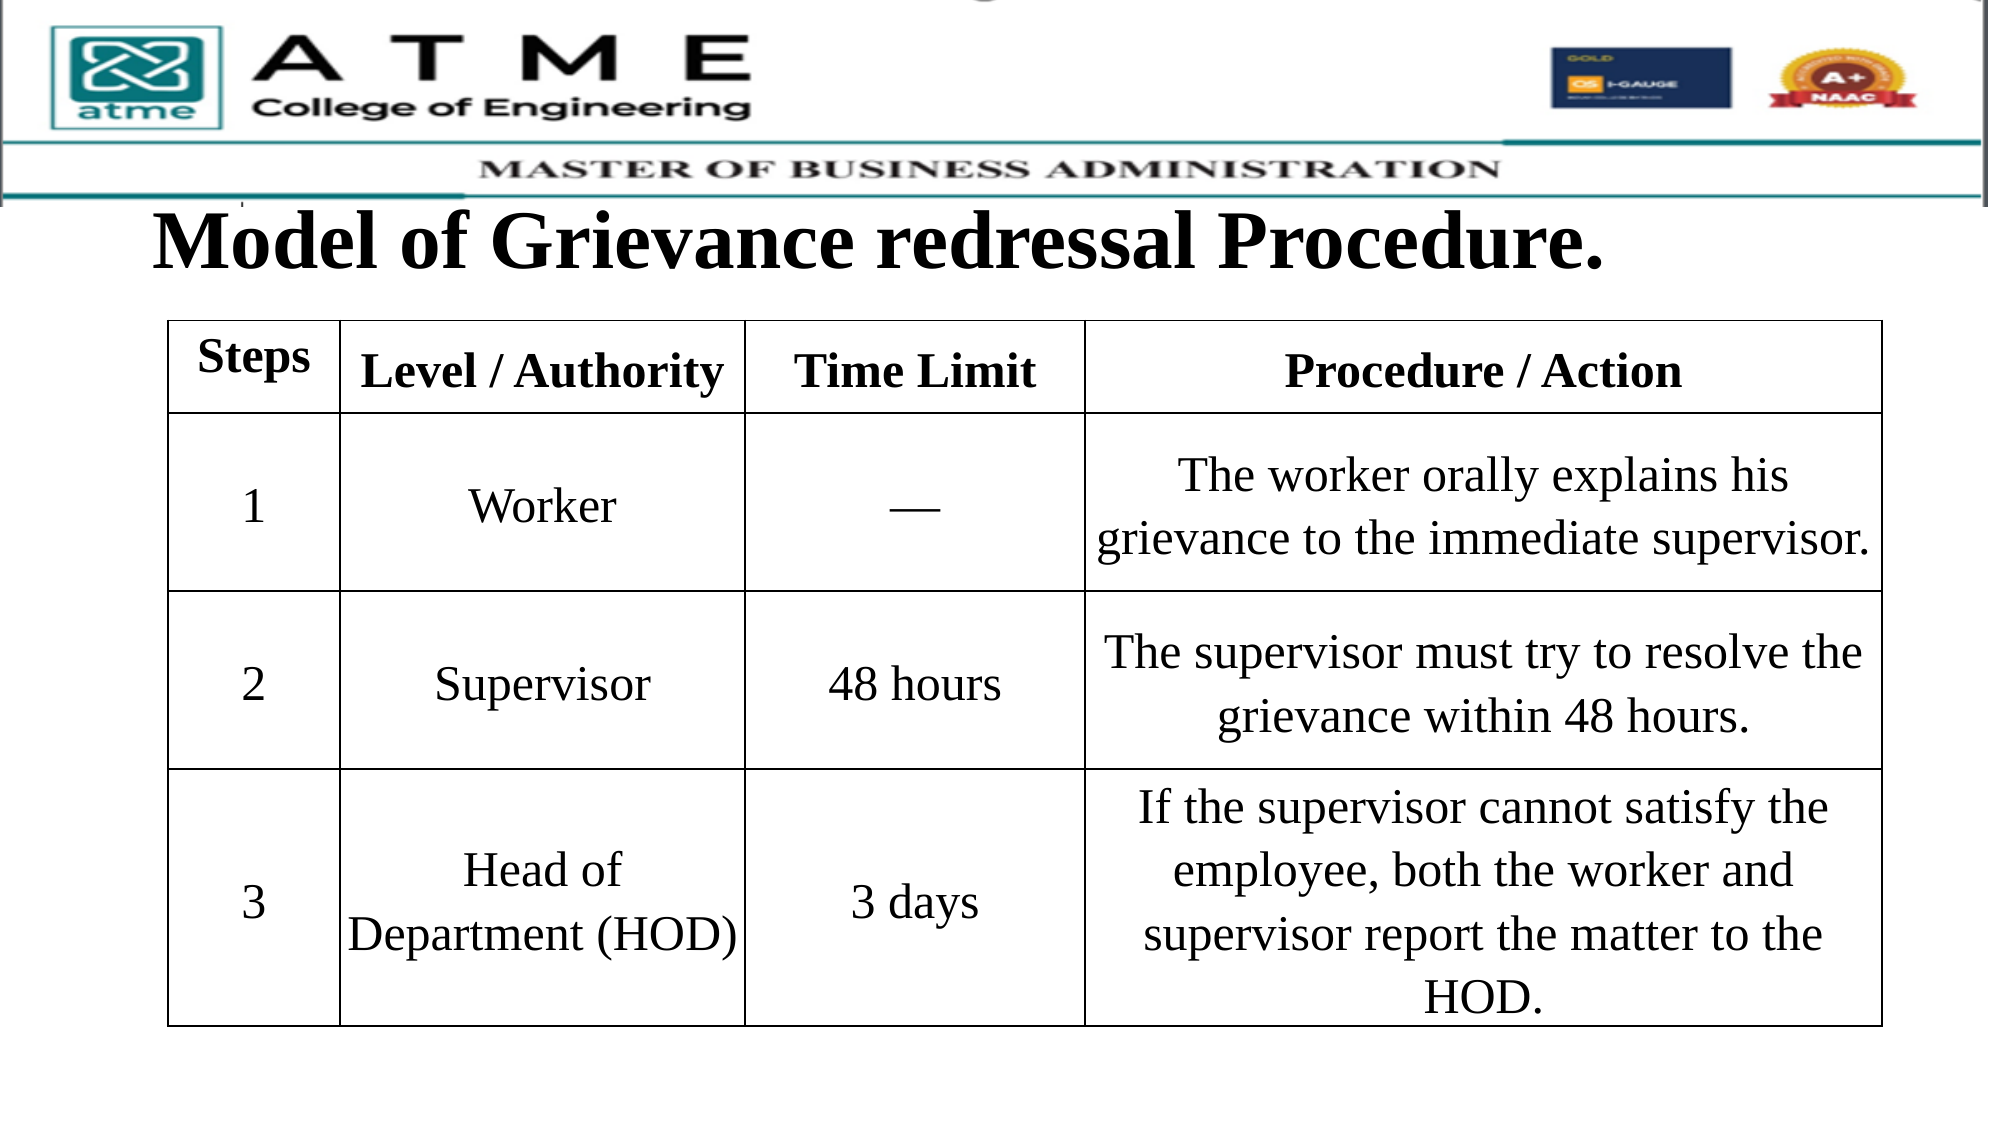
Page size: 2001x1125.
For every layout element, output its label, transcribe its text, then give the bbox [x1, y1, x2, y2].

table_cell 2 [169, 592, 339, 768]
picture [0, 0, 1988, 207]
table_header Procedure / Action [1086, 321, 1881, 412]
table_cell The supervisor must try to resolve the grievance within 48 hours. [1086, 592, 1881, 768]
title Model of Grievance redressal Procedure. [137, 132, 1863, 350]
table_cell 3 days [746, 770, 1084, 1025]
table_cell — [746, 414, 1084, 590]
table_cell Head of Department (HOD) [341, 770, 744, 1025]
table_cell Supervisor [341, 592, 744, 768]
table_cell 3 [169, 770, 339, 1025]
table_header Time Limit [746, 321, 1084, 412]
table_cell 1 [169, 414, 339, 590]
table_header Steps [169, 321, 339, 412]
table_header Level / Authority [341, 321, 744, 412]
table_cell Worker [341, 414, 744, 590]
table_cell If the supervisor cannot satisfy the employee, both the worker and supervisor report the matter to the HOD. [1086, 770, 1881, 1025]
table_cell The worker orally explains his grievance to the immediate supervisor. [1086, 414, 1881, 590]
table_cell 48 hours [746, 592, 1084, 768]
